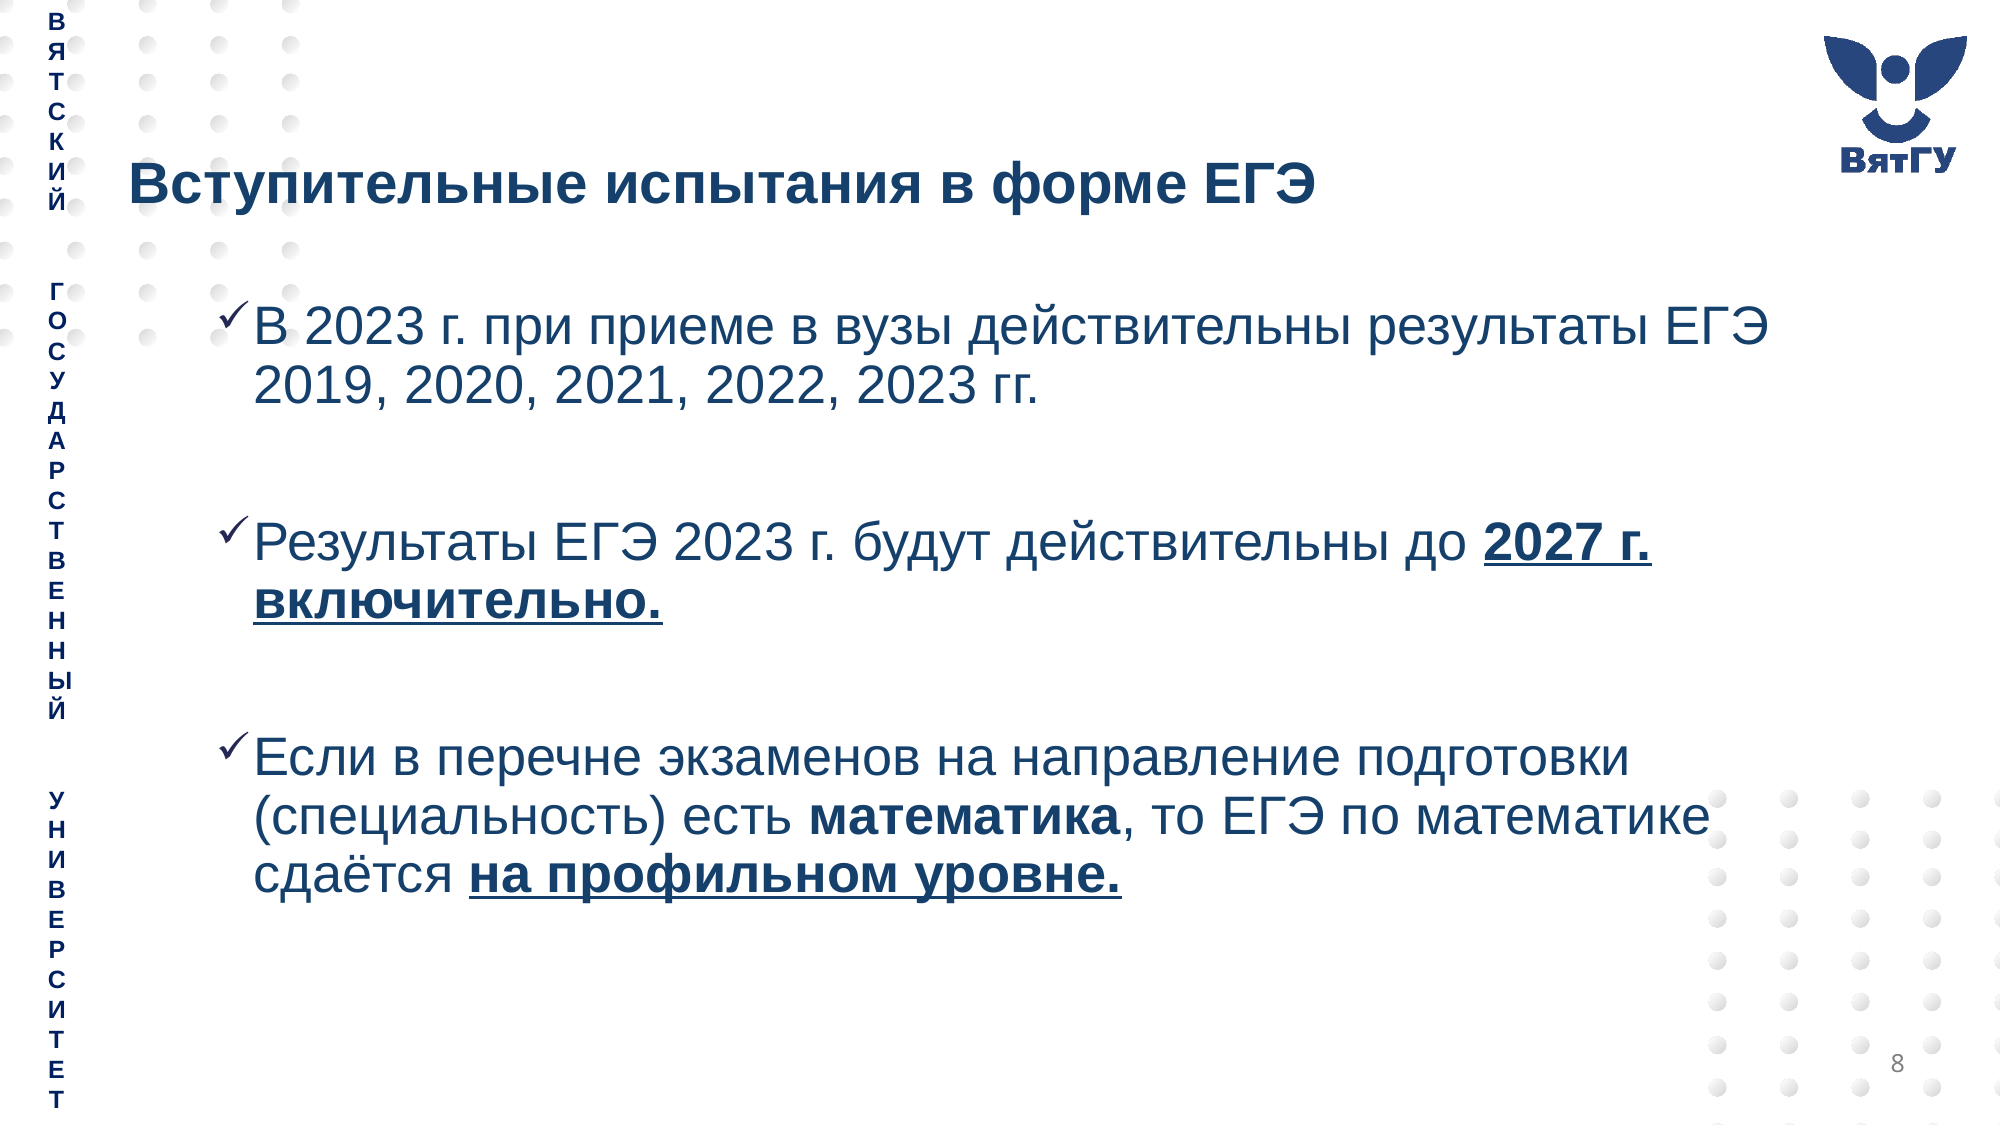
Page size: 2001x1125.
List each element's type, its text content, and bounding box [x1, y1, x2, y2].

picture [1824, 36, 1967, 173]
title Вступительные испытания в форме ЕГЭ [114, 102, 1886, 267]
slide_number 8 [1815, 1035, 1981, 1095]
list В 2023 г. при приеме в вузы действительны результаты ЕГЭ 2019, 2020, 2021, 2022, 2023 гг. Результаты ЕГЭ 2023 г. будут действительны до 2027 г. включительно. Если в перечне экзаменов на направление подготовки (специальность) есть математика, то ЕГЭ по математике сдаётся на профильном уровне. [125, 290, 1898, 1011]
